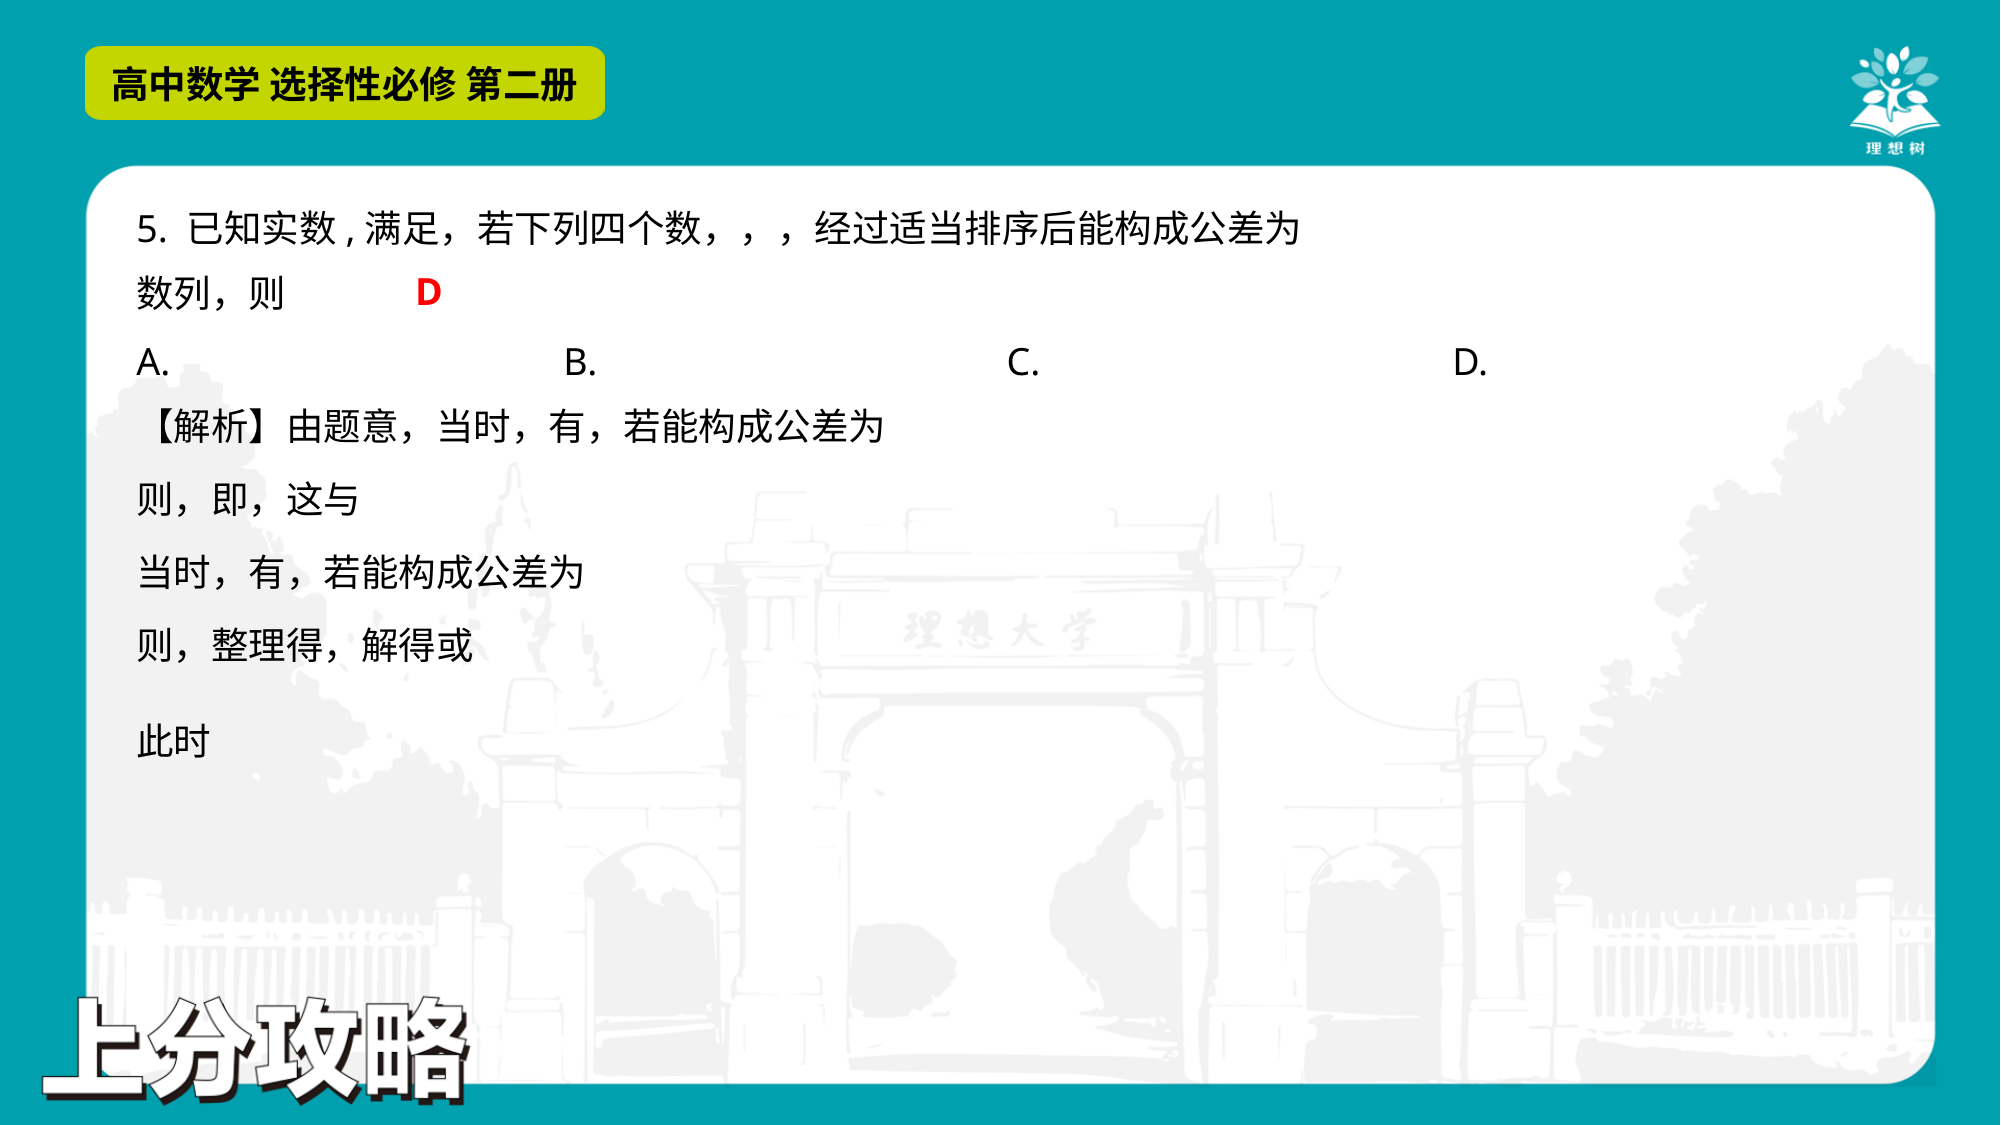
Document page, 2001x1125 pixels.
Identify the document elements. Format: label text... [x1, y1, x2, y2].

text_box D [401, 247, 457, 306]
picture [0, 0, 2000, 1125]
